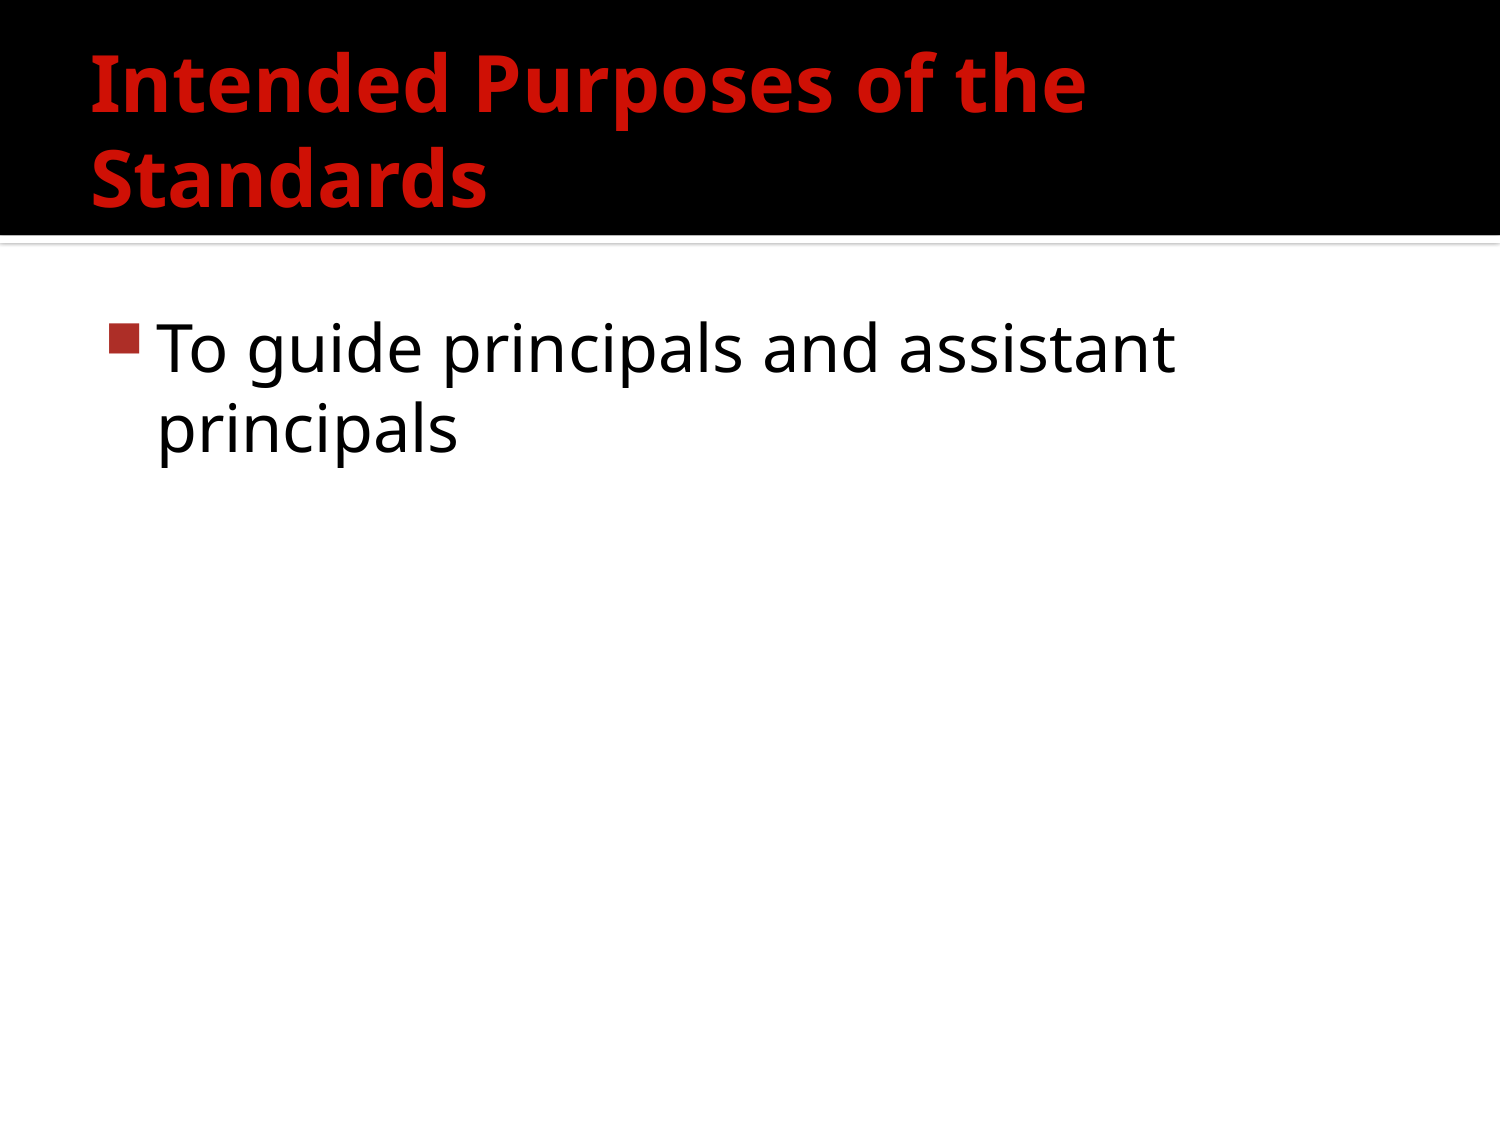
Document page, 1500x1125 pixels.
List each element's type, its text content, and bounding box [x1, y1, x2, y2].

list To guide principals and assistant principals [75, 291, 1425, 1050]
title Intended Purposes of the Standards [75, 25, 1425, 231]
